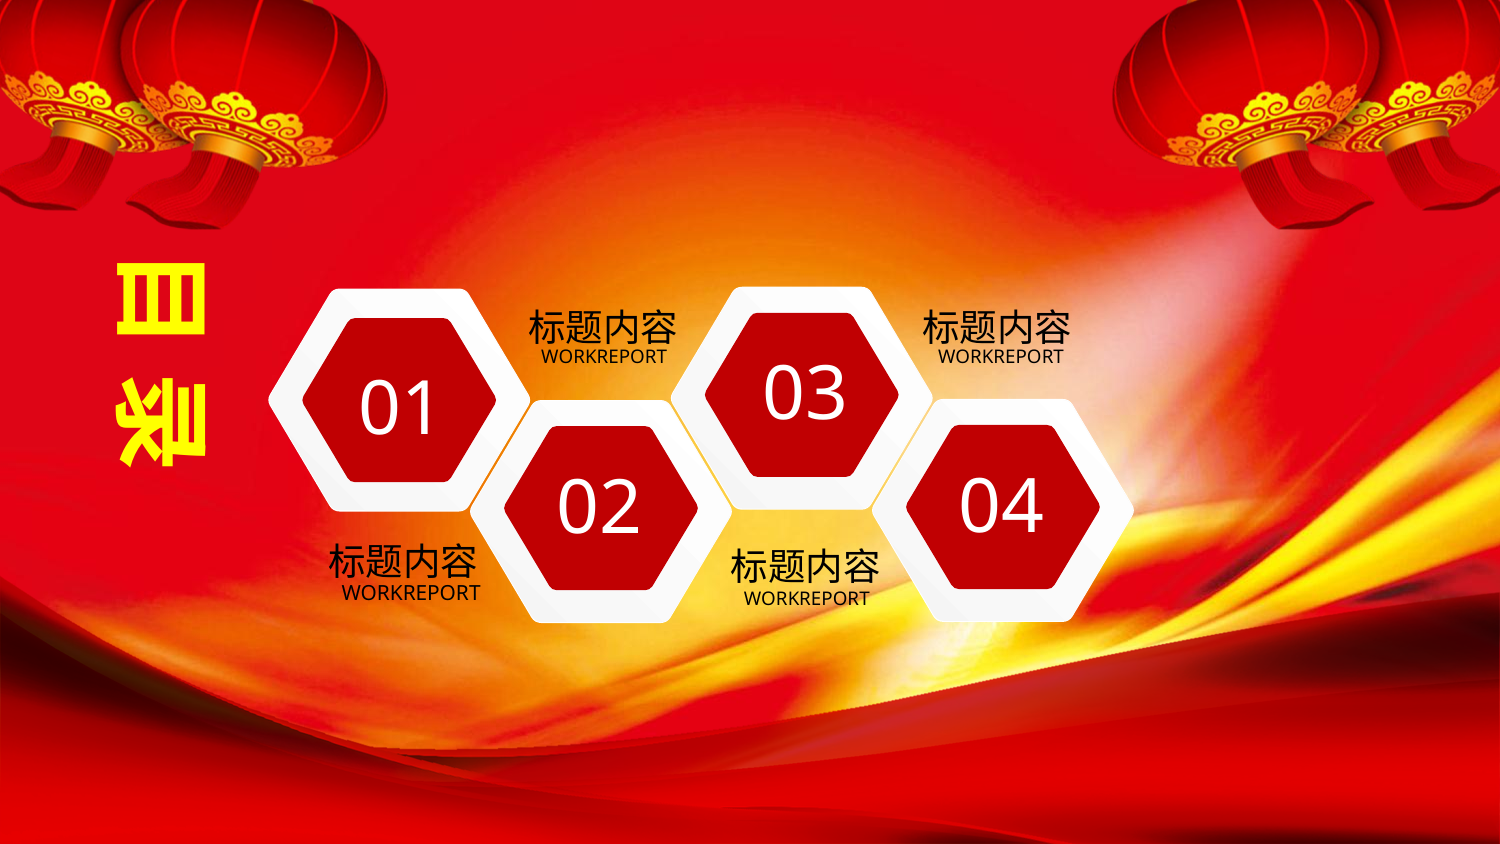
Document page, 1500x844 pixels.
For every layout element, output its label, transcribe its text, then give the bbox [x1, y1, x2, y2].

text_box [313, 530, 542, 639]
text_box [513, 296, 742, 403]
picture [0, 0, 1500, 844]
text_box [469, 400, 733, 624]
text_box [907, 296, 1136, 403]
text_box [871, 398, 1135, 622]
text_box 目 录 [81, 235, 233, 483]
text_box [716, 535, 944, 642]
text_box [670, 286, 934, 510]
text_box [267, 288, 531, 512]
